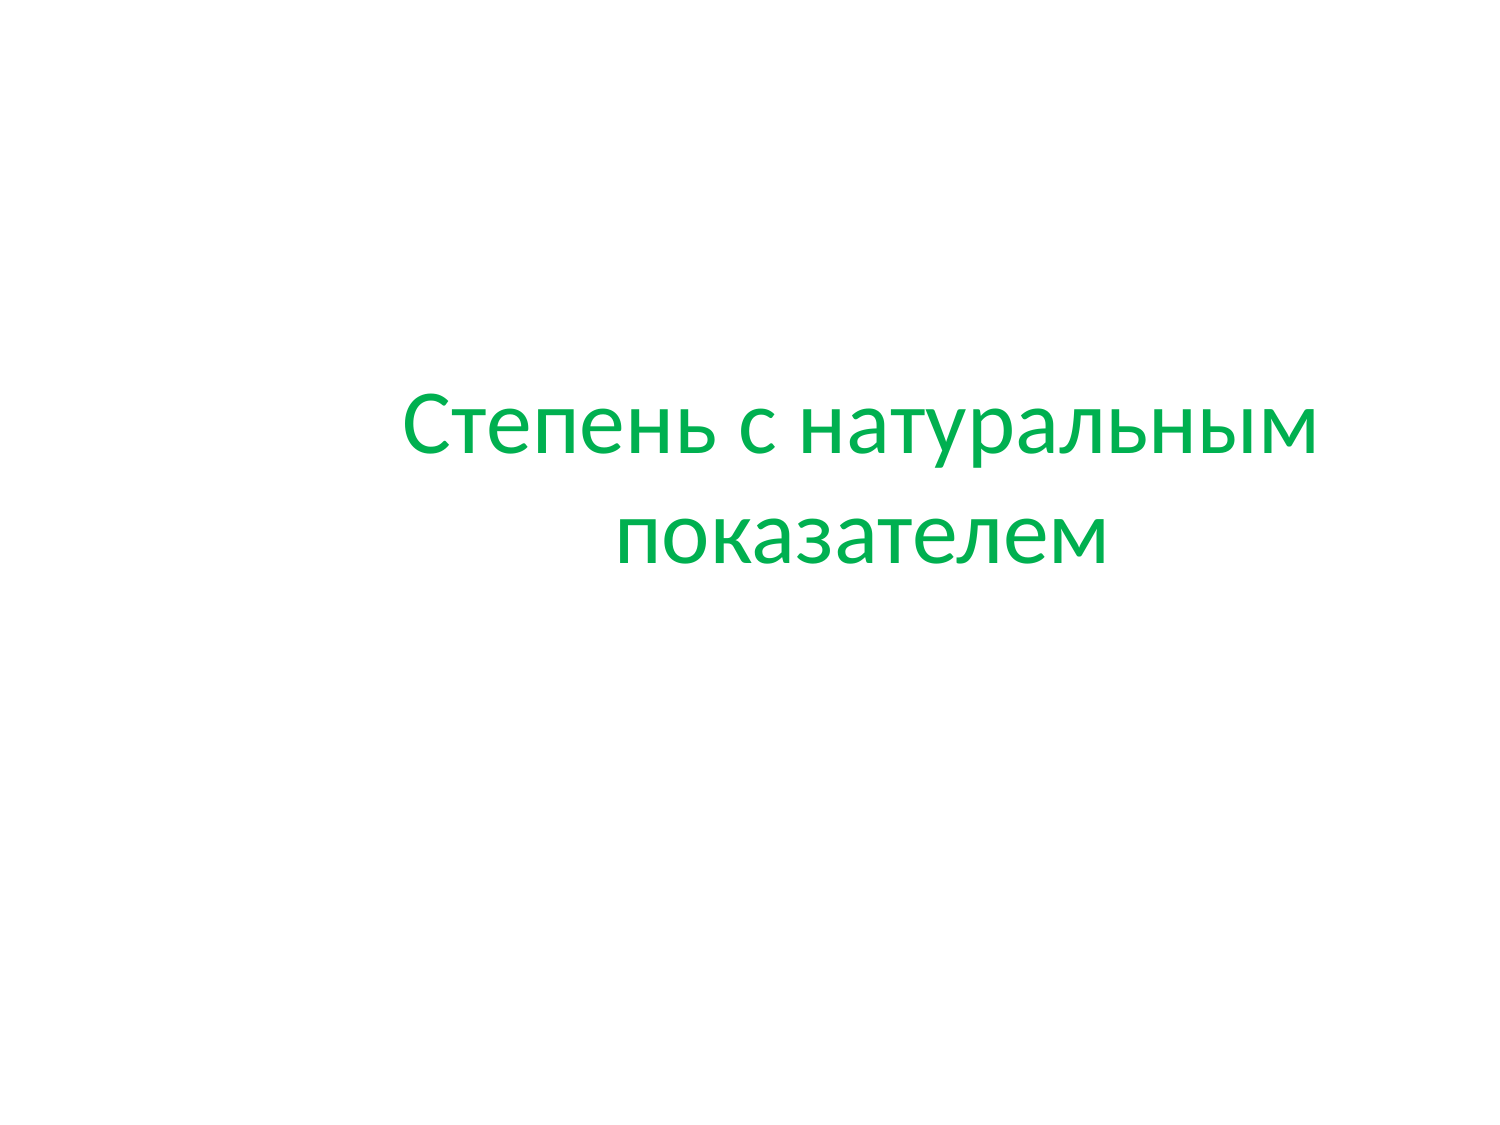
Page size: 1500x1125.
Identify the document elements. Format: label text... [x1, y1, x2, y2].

title Степень с натуральным показателем [225, 351, 1500, 593]
